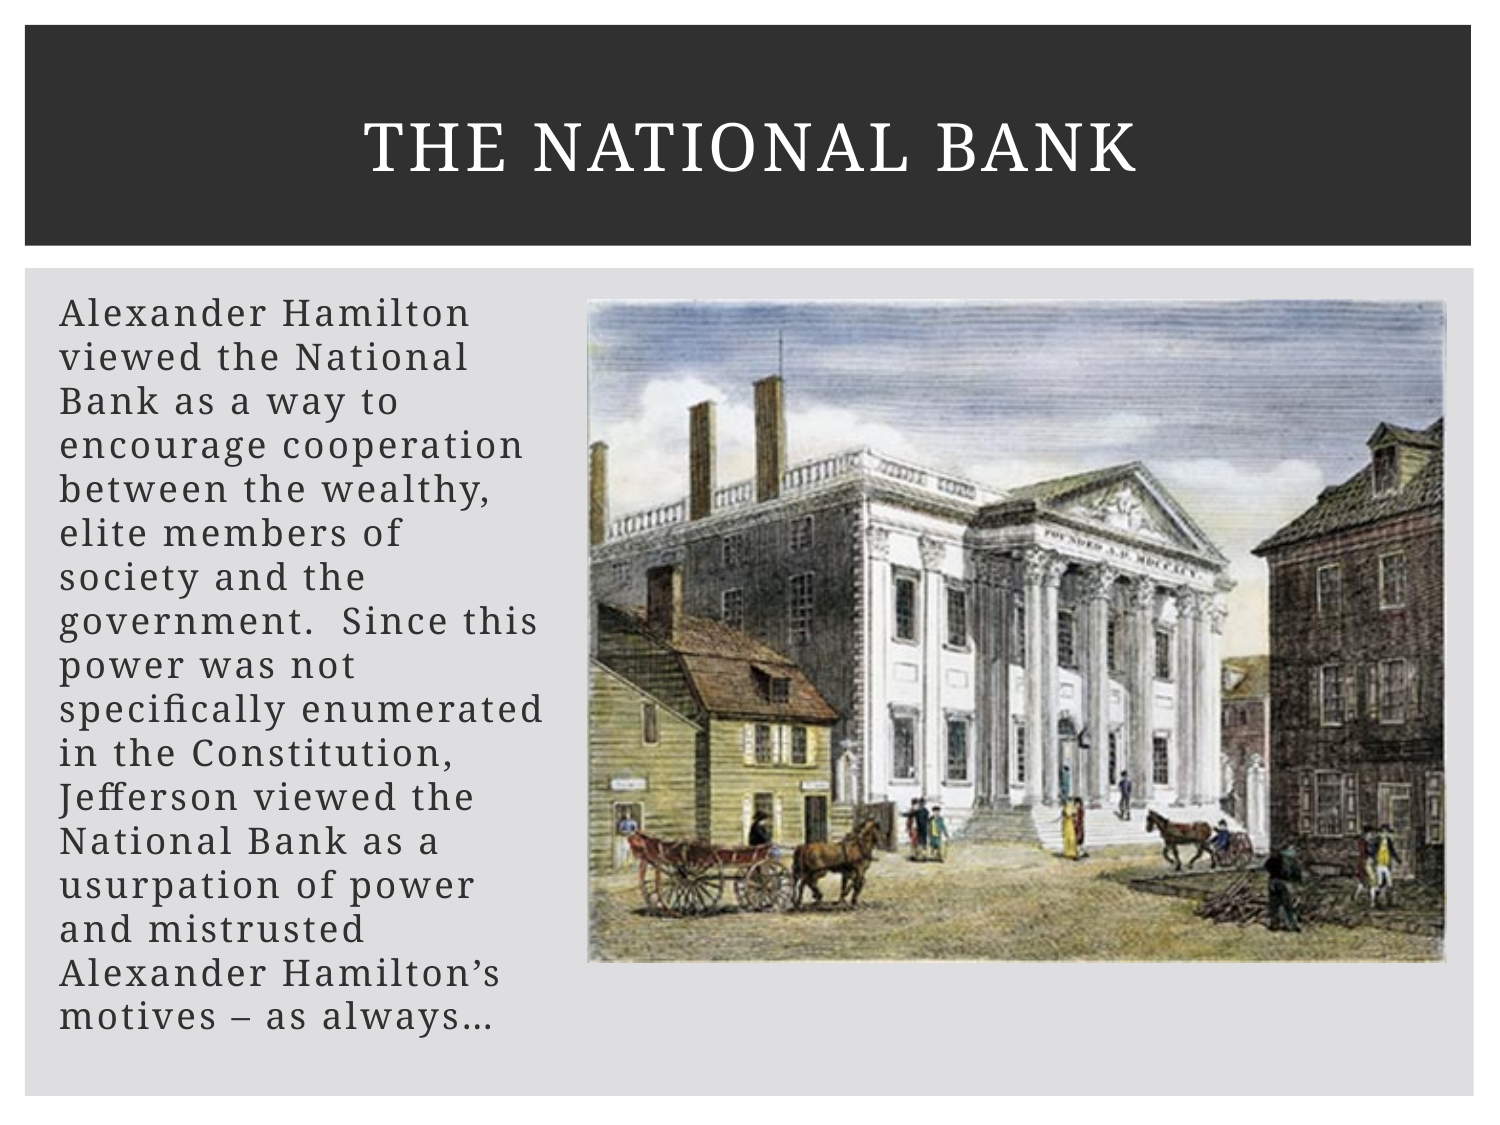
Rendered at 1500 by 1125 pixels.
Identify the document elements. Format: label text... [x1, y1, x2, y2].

list Alexander Hamilton viewed the National Bank as a way to encourage cooperation between the wealthy, elite members of society and the government. Since this power was not specifically enumerated in the Constitution, Jefferson viewed the National Bank as a usurpation of power and mistrusted Alexander Hamilton’s motives – as always… [37, 281, 563, 1088]
title The National Bank [62, 58, 1438, 232]
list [587, 299, 1447, 963]
